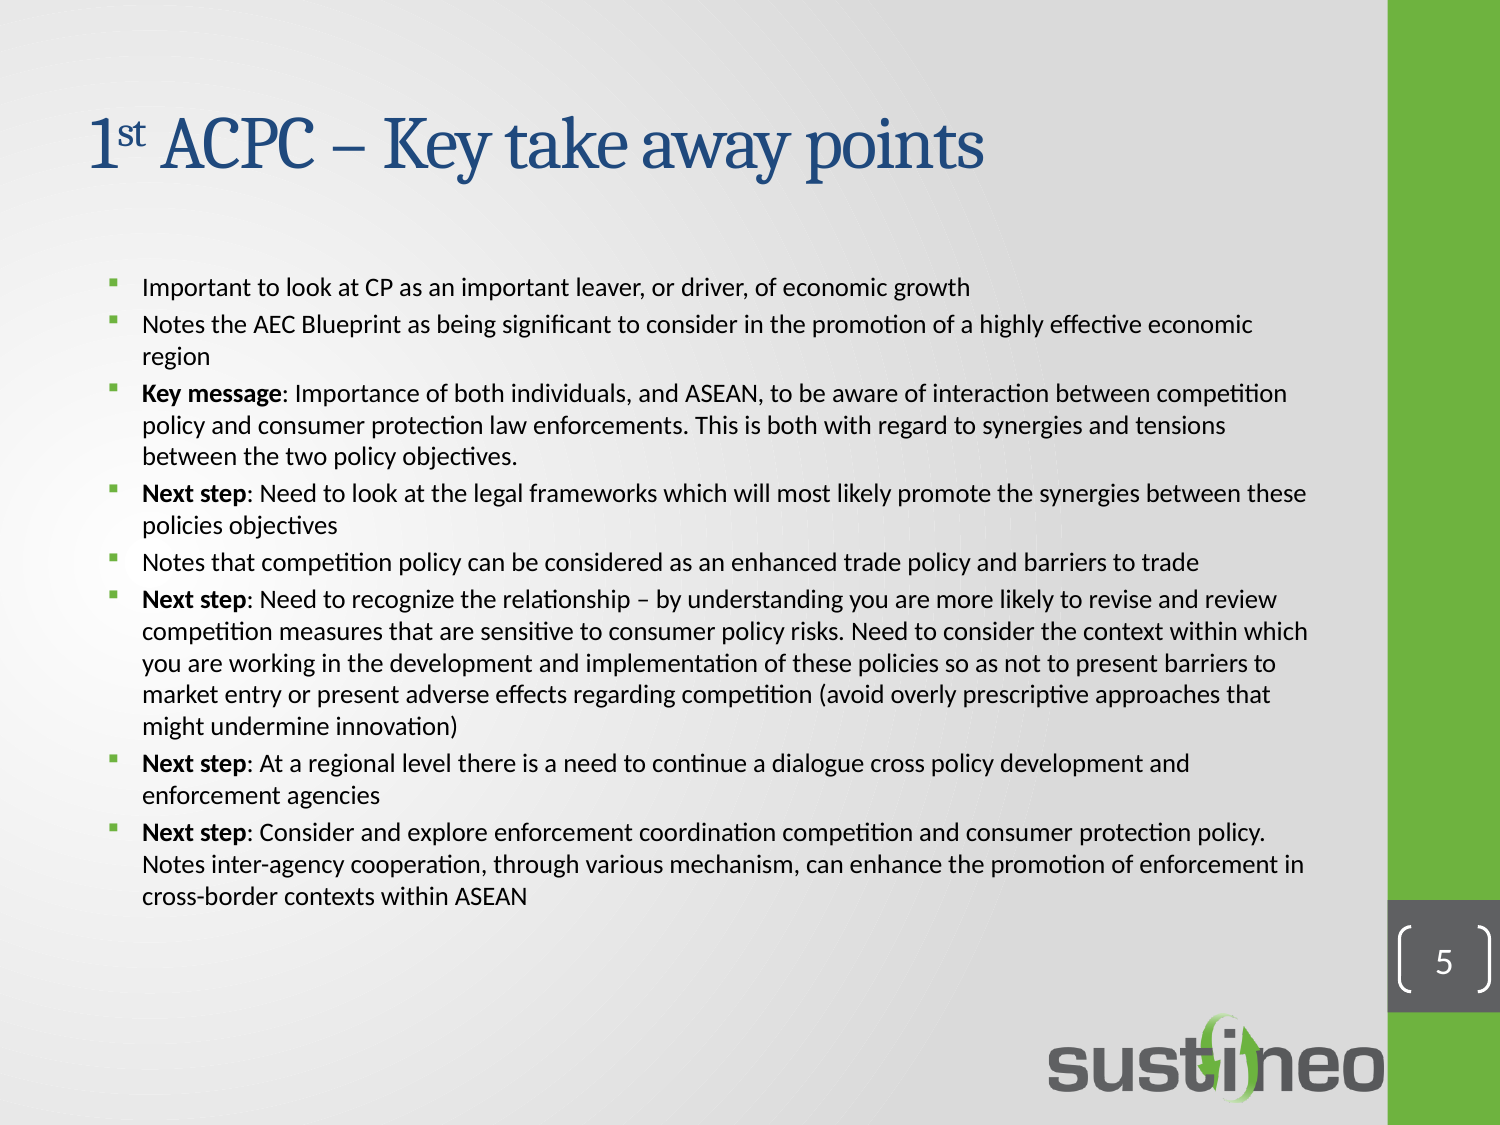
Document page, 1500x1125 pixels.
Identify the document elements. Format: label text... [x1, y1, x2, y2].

slide_number 5 [1397, 925, 1492, 994]
title 1st ACPC – Key take away points [75, 45, 1325, 233]
picture [1048, 1013, 1384, 1103]
list Important to look at CP as an important leaver, or driver, of economic growth Notes the AEC Blueprint as being significant to consider in the promotion of a highly effective economic region Key message: Importance of both individuals, and ASEAN, to be aware of interaction between competition policy and consumer protection law enforcements. This is both with regard to synergies and tensions between the two policy objectives. Next step: Need to look at the legal frameworks which will most likely promote the synergies between these policies objectives Notes that competition policy can be considered as an enhanced trade policy and barriers to trade Next step: Need to recognize the relationship – by understanding you are more likely to revise and review competition measures that are sensitive to consumer policy risks. Need to consider the context within which you are working in the development and implementation of these policies so as not to present barriers to market entry or present adverse effects regarding competition (avoid overly prescriptive approaches that might undermine innovation) Next step: At a regional level there is a need to continue a dialogue cross policy development and enforcement agencies Next step: Consider and explore enforcement coordination competition and consumer protection policy. Notes inter-agency cooperation, through various mechanism, can enhance the promotion of enforcement in cross-border contexts within ASEAN [75, 262, 1325, 929]
